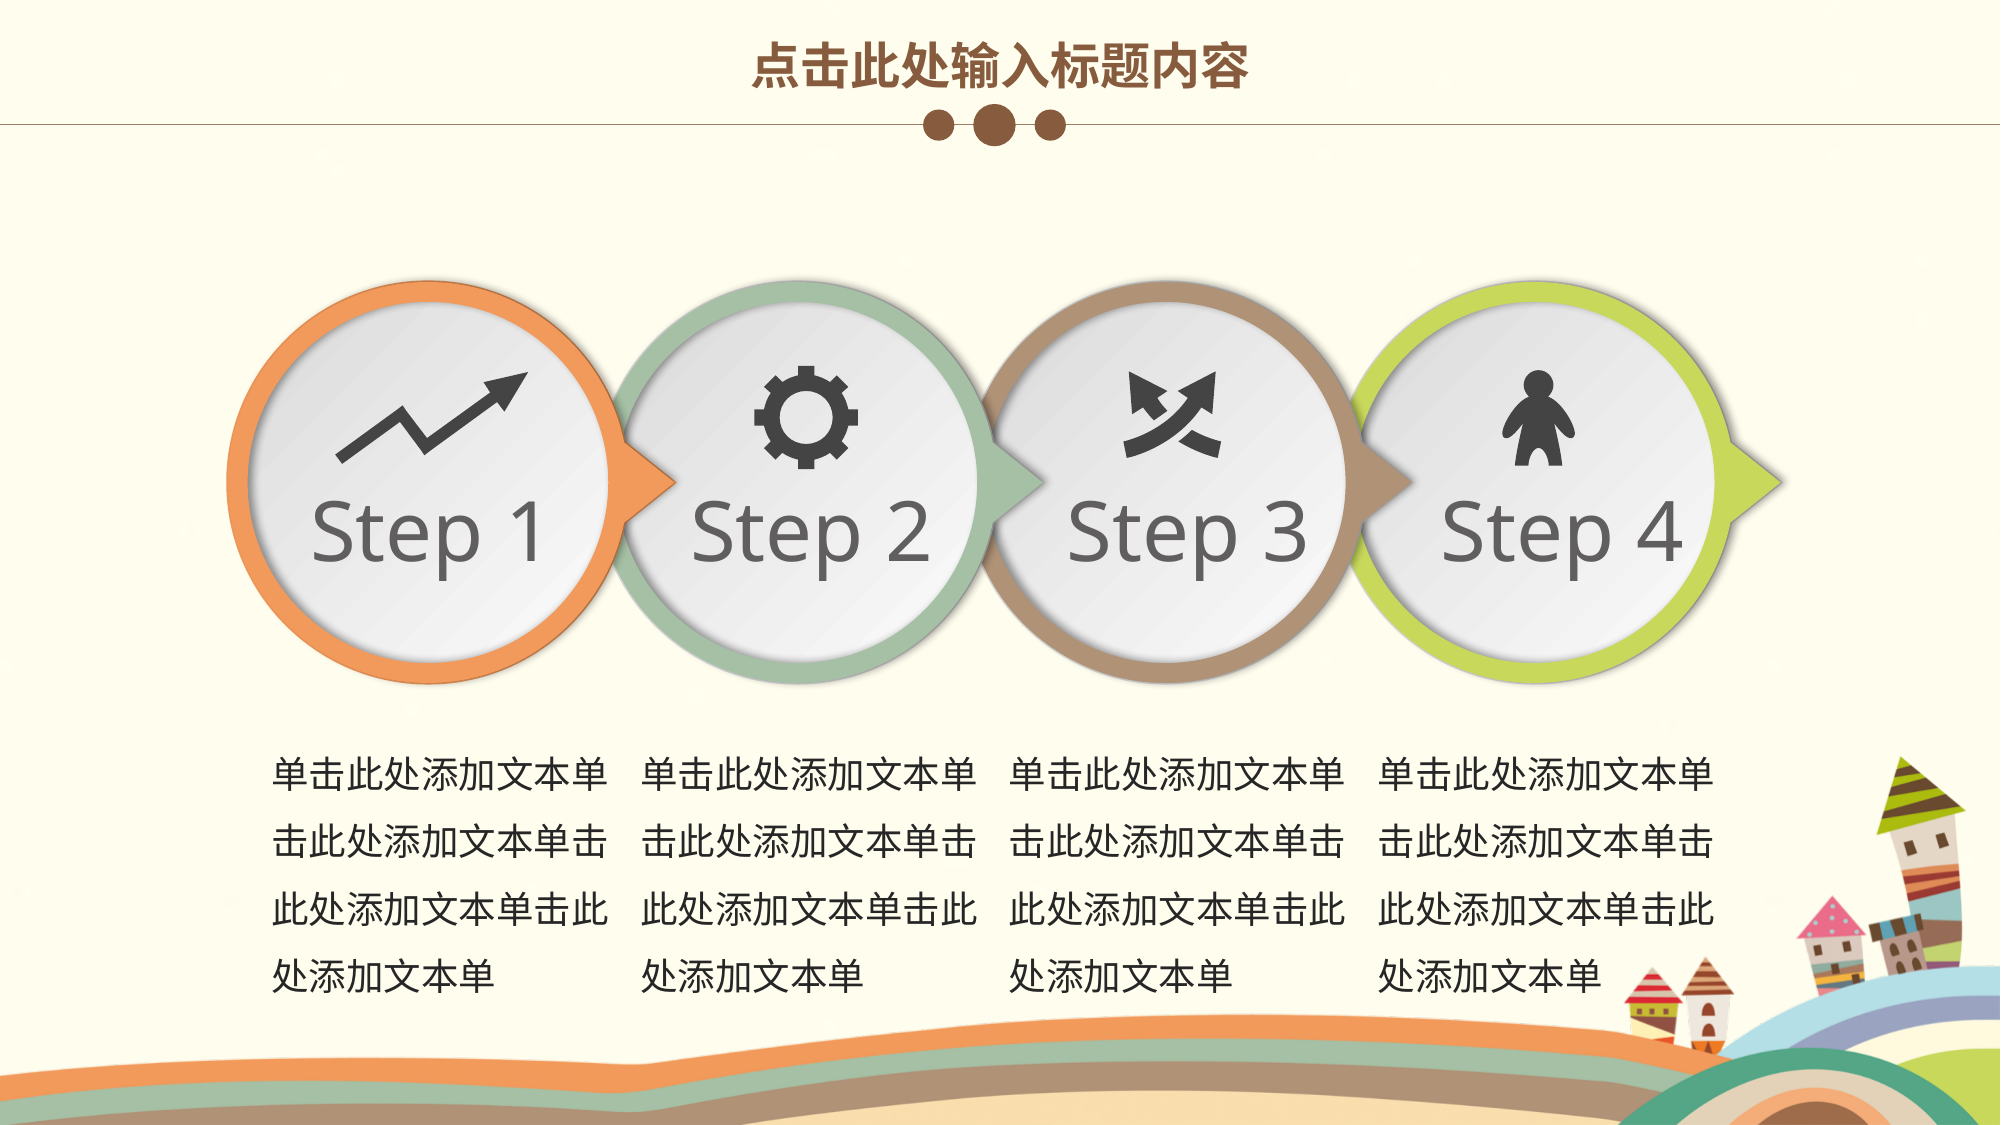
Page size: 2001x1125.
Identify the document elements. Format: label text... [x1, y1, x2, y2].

text_box 单击此处添加文本单击此处添加文本单击此处添加文本单击此处添加文本单 [625, 720, 994, 1006]
picture [0, 125, 2000, 1125]
text_box 点击此处输入标题内容 [735, 26, 1266, 102]
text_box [227, 281, 675, 683]
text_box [1043, 281, 1412, 683]
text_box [675, 281, 1043, 683]
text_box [1412, 281, 1781, 683]
text_box 单击此处添加文本单击此处添加文本单击此处添加文本单击此处添加文本单 [1362, 720, 1752, 1006]
picture [0, 0, 2000, 124]
text_box 单击此处添加文本单击此处添加文本单击此处添加文本单击此处添加文本单 [256, 720, 625, 1006]
text_box 单击此处添加文本单击此处添加文本单击此处添加文本单击此处添加文本单 [994, 720, 1362, 1006]
